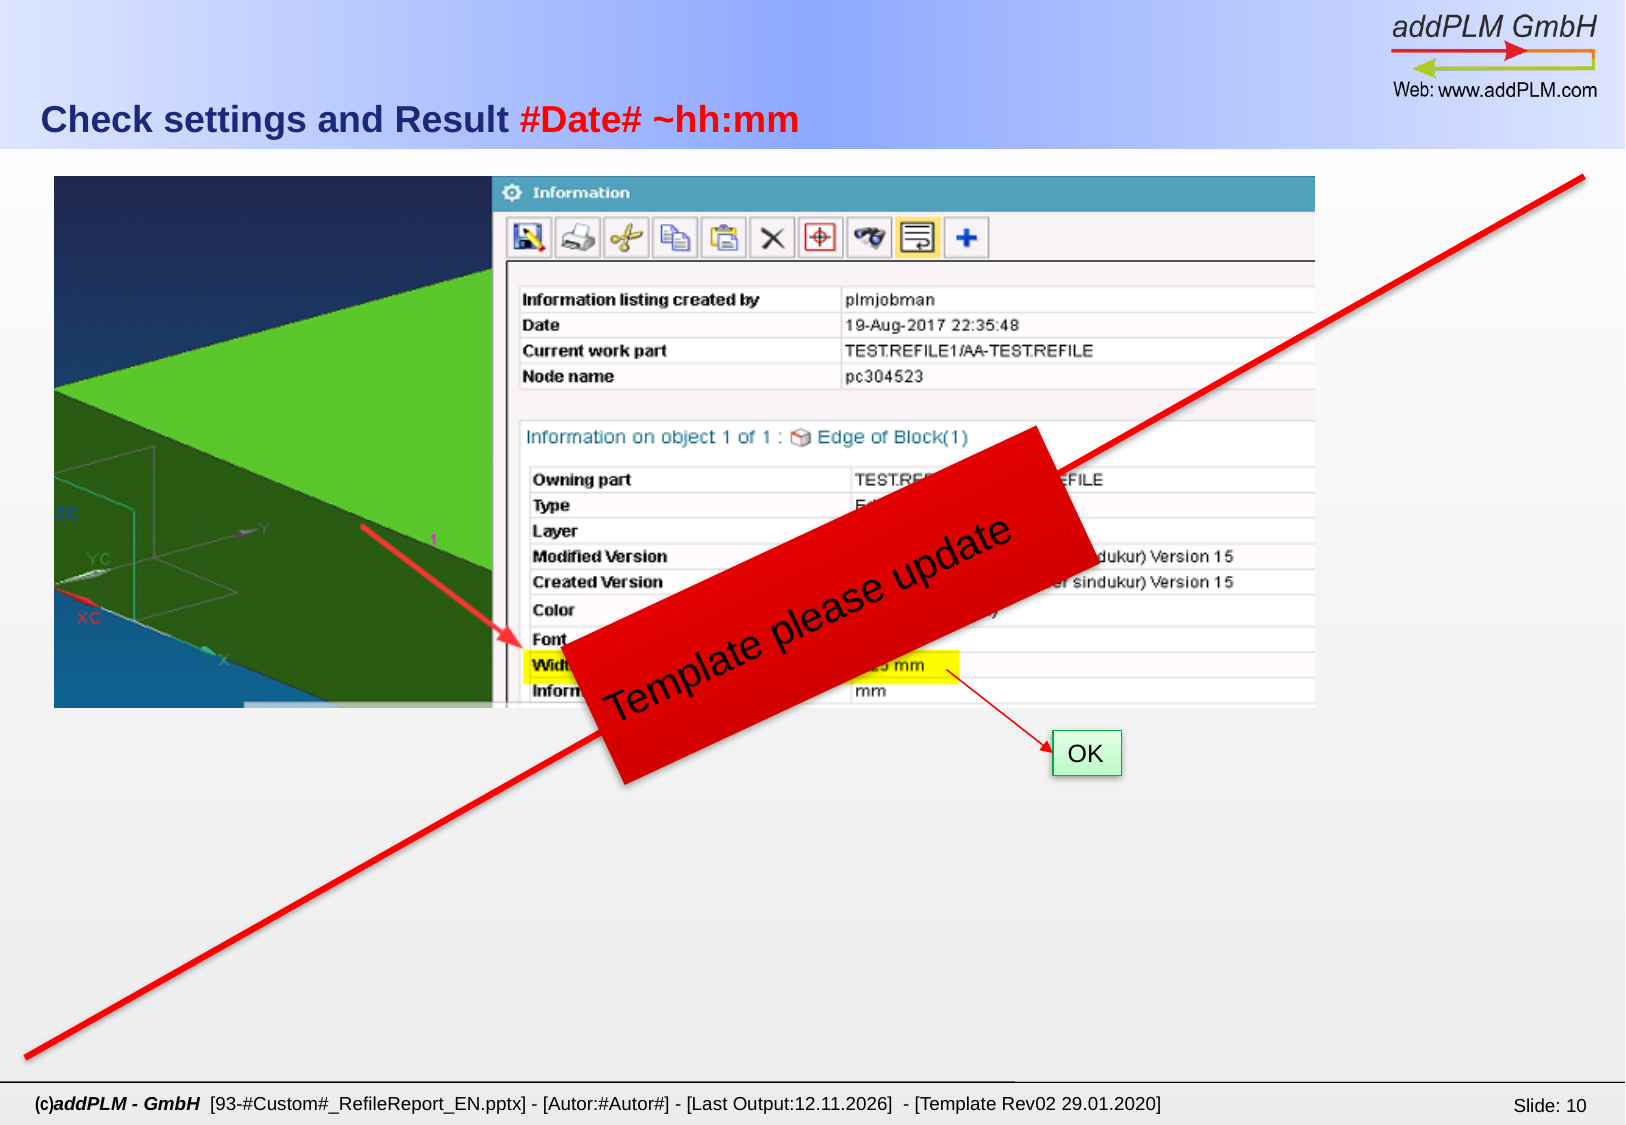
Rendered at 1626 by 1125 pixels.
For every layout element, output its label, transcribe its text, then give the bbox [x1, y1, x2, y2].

title Check settings and Result #Date# ~hh:mm [40, 67, 1582, 131]
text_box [24, 175, 1585, 1059]
picture [1391, 14, 1597, 97]
